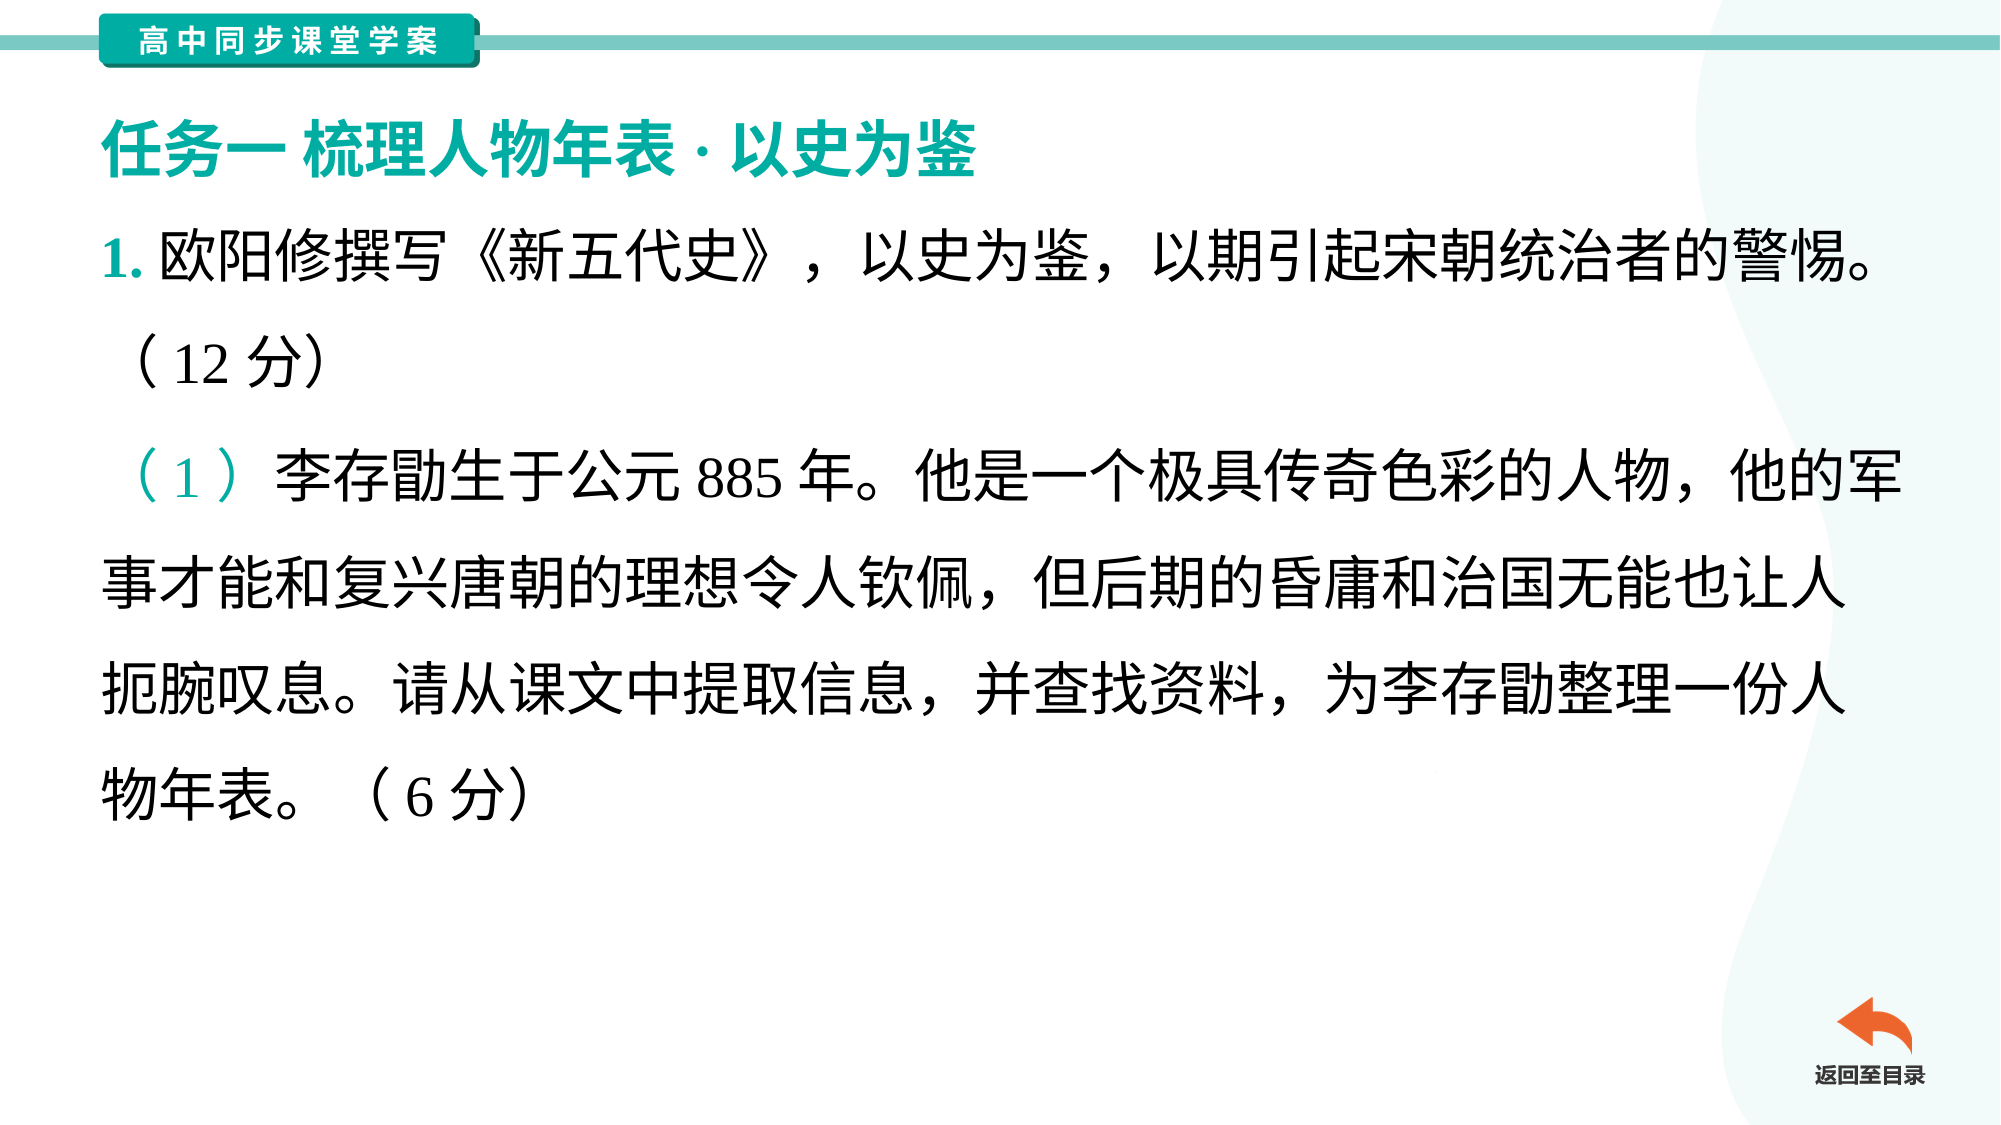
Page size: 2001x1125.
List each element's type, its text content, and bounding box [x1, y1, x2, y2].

text_box （1）李存勖生于公元885年。他是一个极具传奇色彩的人物，他的军 事才能和复兴唐朝的理想令人钦佩，但后期的昏庸和治国无能也让人 扼腕叹息。请从课文中提取信息，并查找资料，为李存勖整理一份人 物年表。（6分） [100, 403, 1899, 829]
text_box 任务一 梳理人物年表·以史为鉴 [100, 76, 1899, 182]
text_box 1.欧阳修撰写《新五代史》，以史为鉴，以期引起宋朝统治者的警惕。 （12分） [100, 182, 1899, 396]
picture [0, 0, 2000, 1125]
